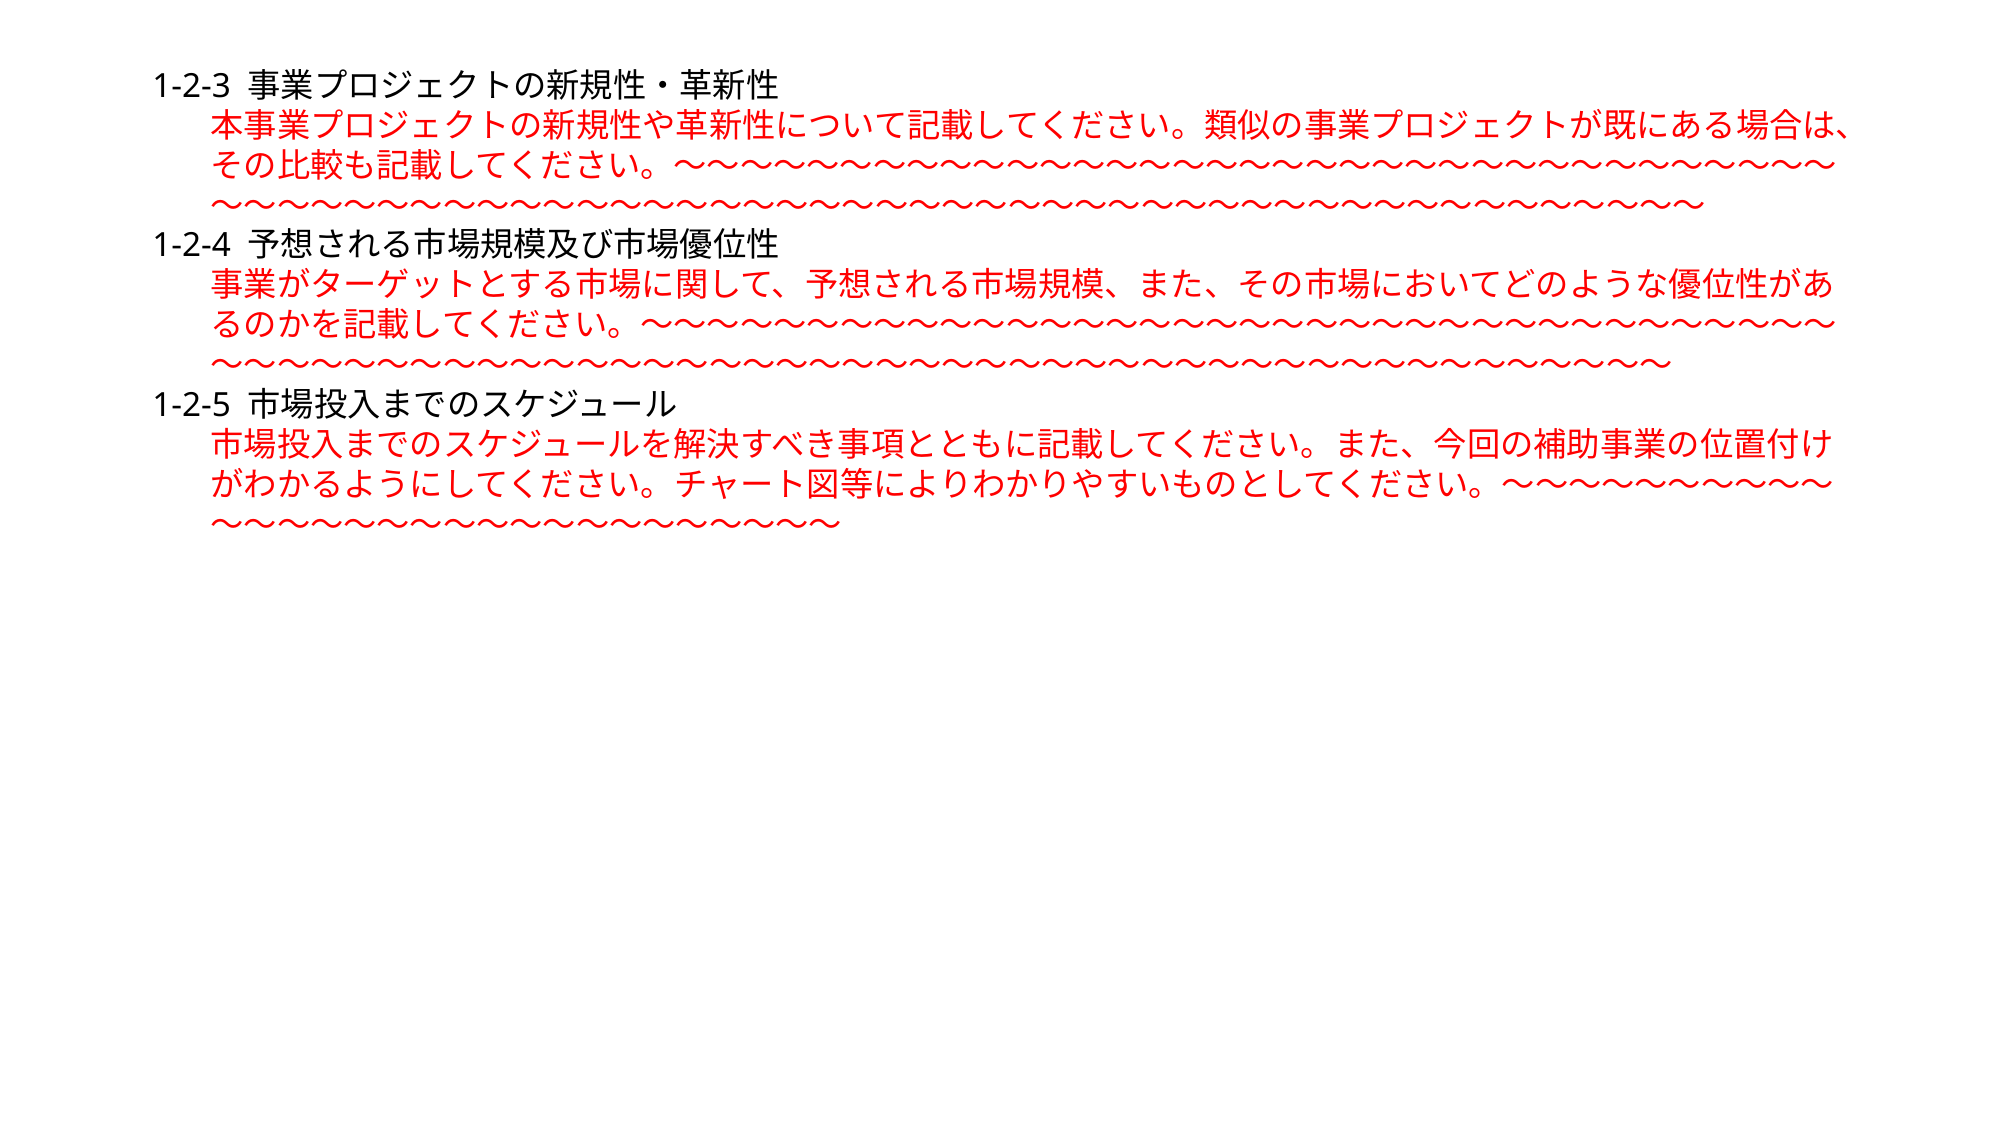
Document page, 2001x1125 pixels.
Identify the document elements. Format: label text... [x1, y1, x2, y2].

list 1-2-3 事業プロジェクトの新規性・革新性 本事業プロジェクトの新規性や革新性について記載してください。類似の事業プロジェクトが既にある場合は、その比較も記載してください。～～～～～～～～～～～～～～～～～～～～～～～～～～～～～～～～～～～～～～～～～～～～～～～～～～～～～～～～～～～～～～～～～～～～～～～～～～～～～～～～ 1-2-4 予想される市場規模及び市場優位性 事業がターゲットとする市場に関して、予想される市場規模、また、その市場においてどのような優位性があるのかを記載してください。～～～～～～～～～～～～～～～～～～～～～～～～～～～～～～～～～～～～～～～～～～～～～～～～～～～～～～～～～～～～～～～～～～～～～～～～～～～～～～～～ 1-2-5 市場投入までのスケジュール 市場投入までのスケジュールを解決すべき事項とともに記載してください。また、今回の補助事業の位置付けがわかるようにしてください。チャート図等によりわかりやすいものとしてください。～～～～～～～～～～～～～～～～～～～～～～～～～～～～～ [137, 56, 1863, 1014]
